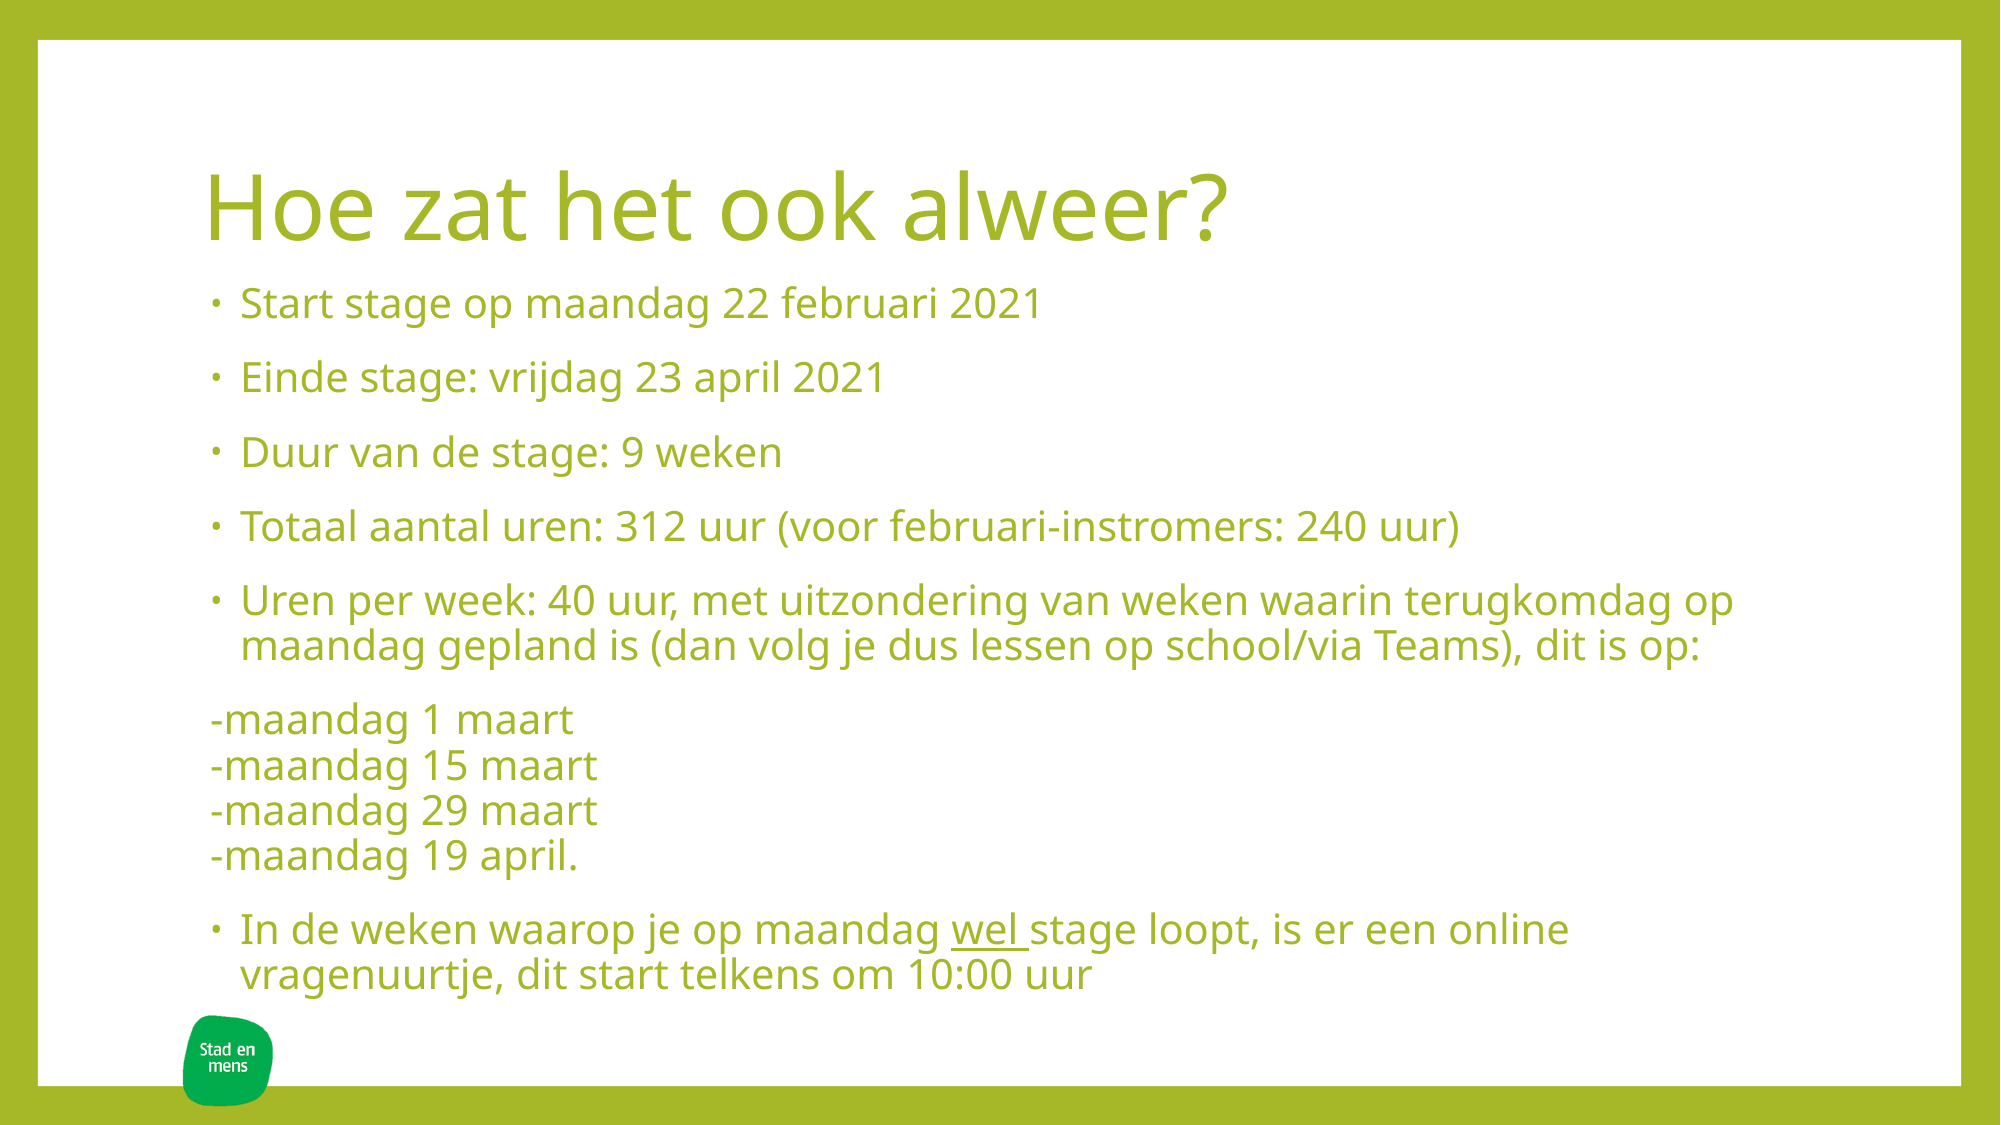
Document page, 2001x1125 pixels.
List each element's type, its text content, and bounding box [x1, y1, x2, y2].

list Start stage op maandag 22 februari 2021 Einde stage: vrijdag 23 april 2021 Duur van de stage: 9 weken Totaal aantal uren: 312 uur (voor februari-instromers: 240 uur) Uren per week: 40 uur, met uitzondering van weken waarin terugkomdag op maandag gepland is (dan volg je dus lessen op school/via Teams), dit is op: -maandag 1 maart -maandag 15 maart -maandag 29 maart -maandag 19 april. In de weken waarop je op maandag wel stage loopt, is er een online vragenuurtje, dit start telkens om 10:00 uur [187, 275, 1808, 1025]
title Hoe zat het ook alweer? [187, 99, 1808, 275]
picture [179, 1013, 273, 1110]
